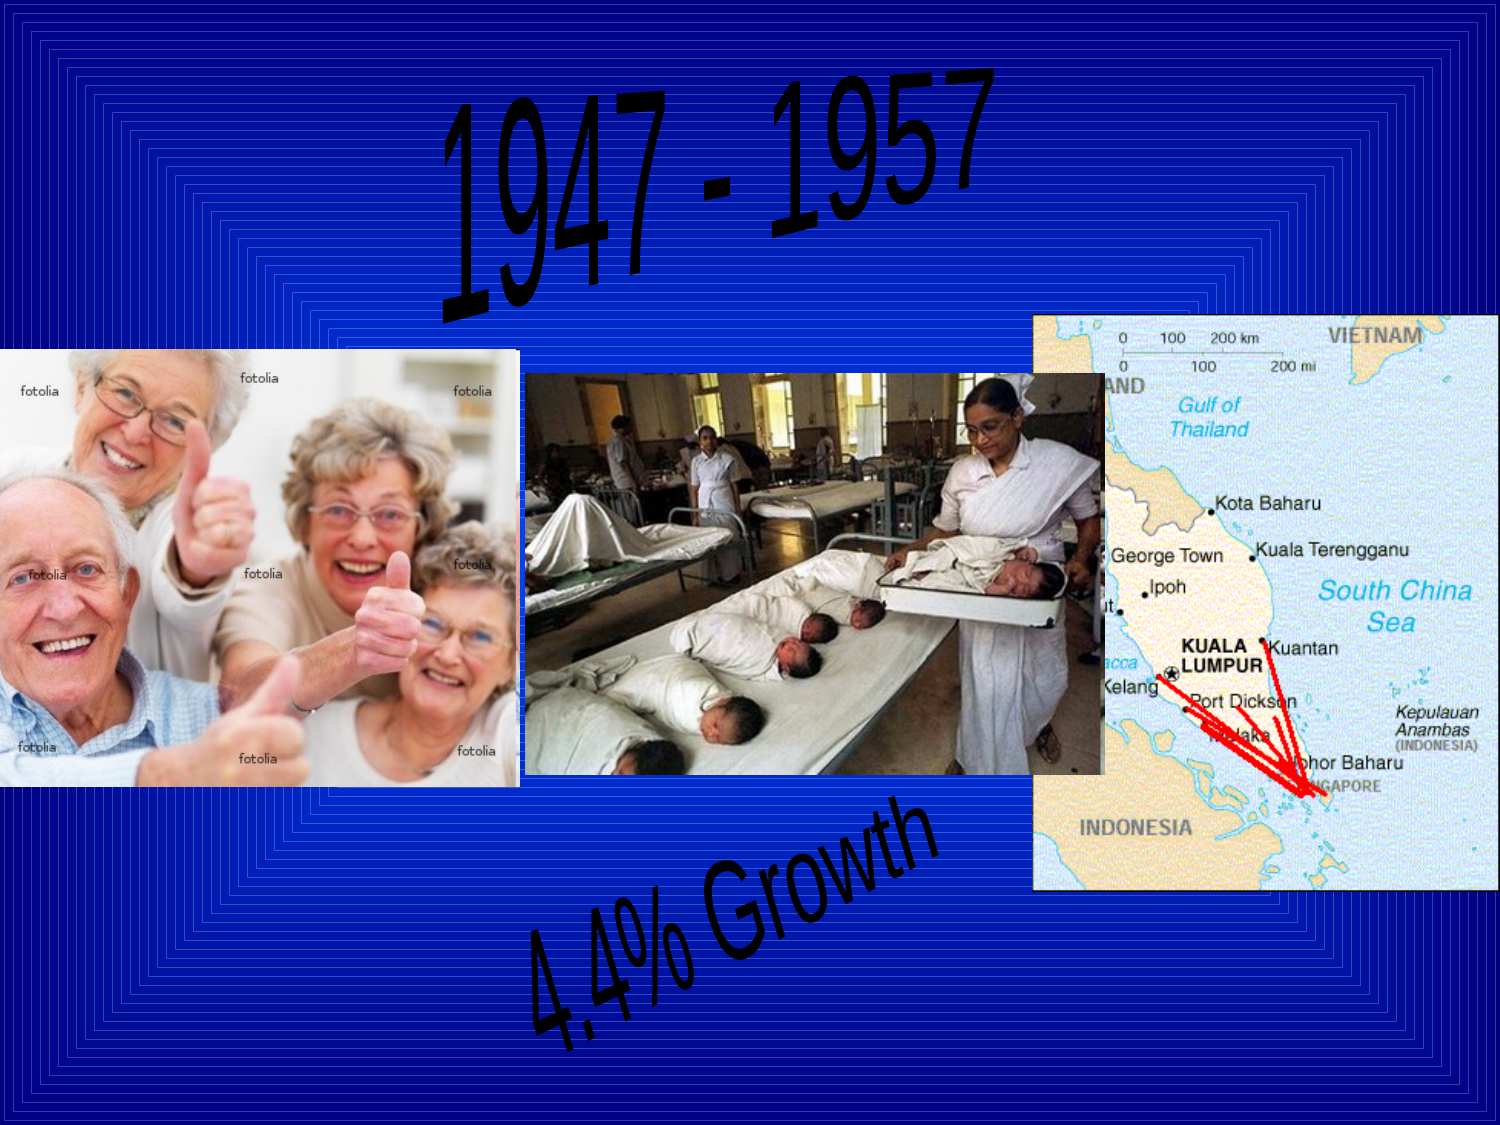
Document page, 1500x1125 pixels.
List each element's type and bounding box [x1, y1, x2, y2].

picture [525, 314, 1500, 892]
picture [0, 349, 520, 787]
